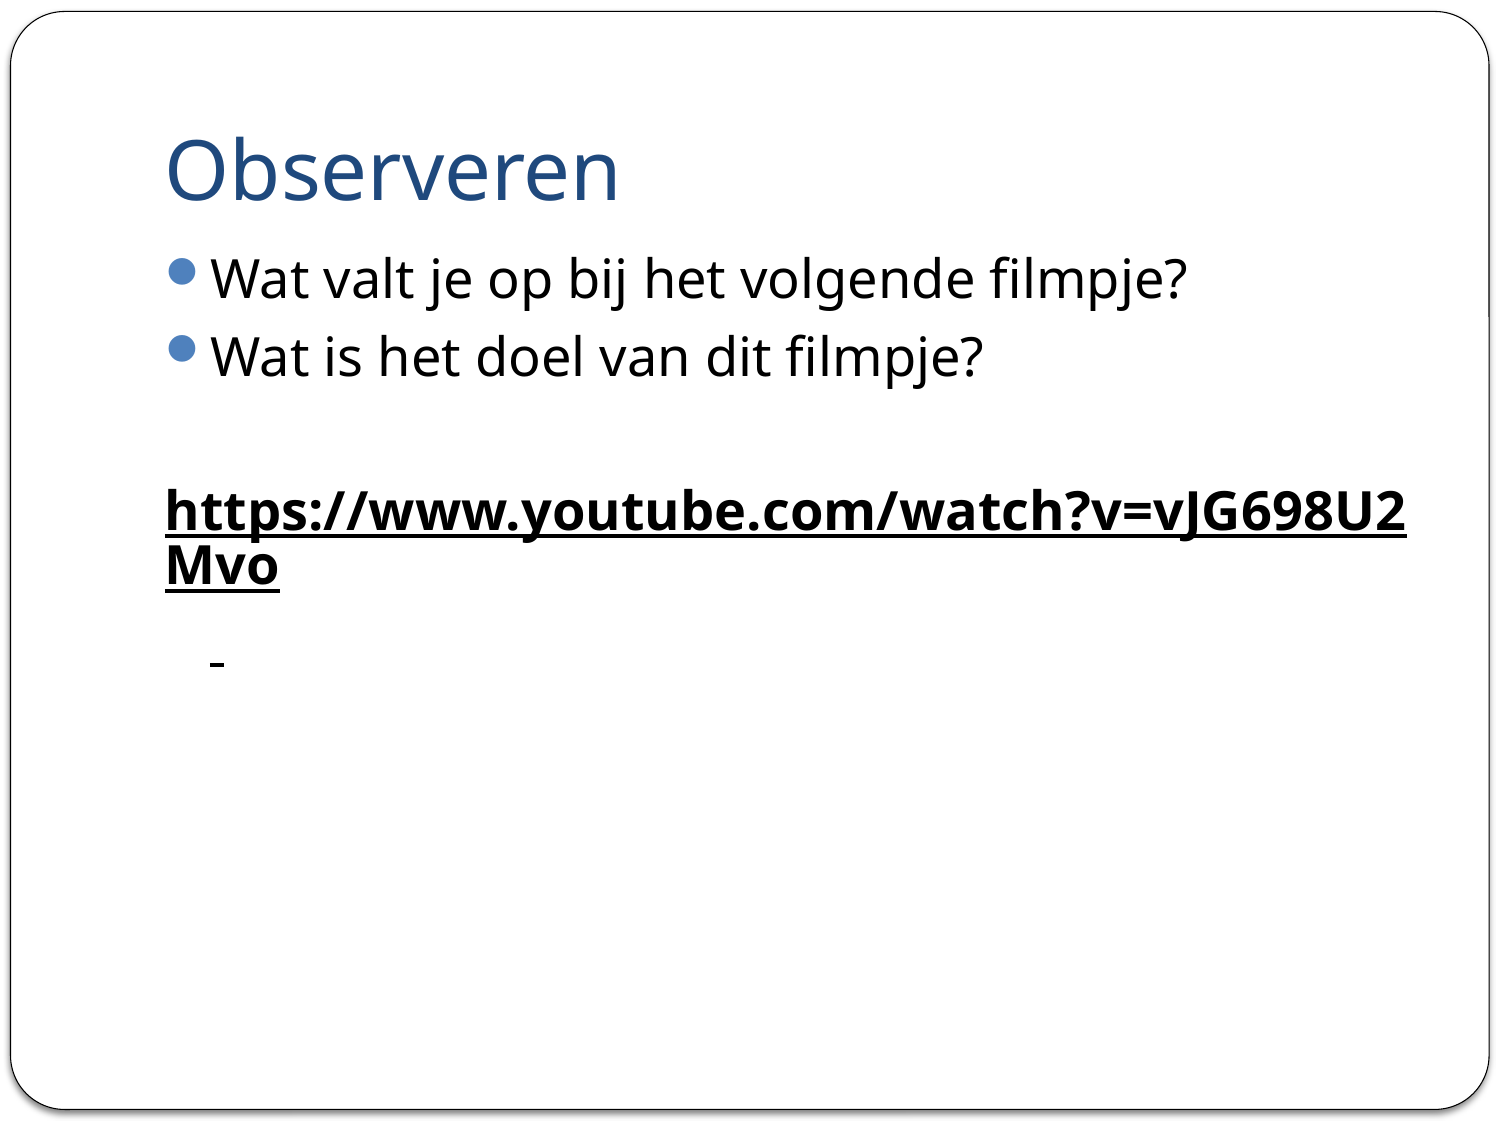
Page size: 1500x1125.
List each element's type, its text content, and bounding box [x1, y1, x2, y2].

list Wat valt je op bij het volgende filmpje? Wat is het doel van dit filmpje? https://www.youtube.com/watch?v=vJG698U2Mvo [150, 237, 1425, 988]
title Observeren [150, 45, 1425, 233]
